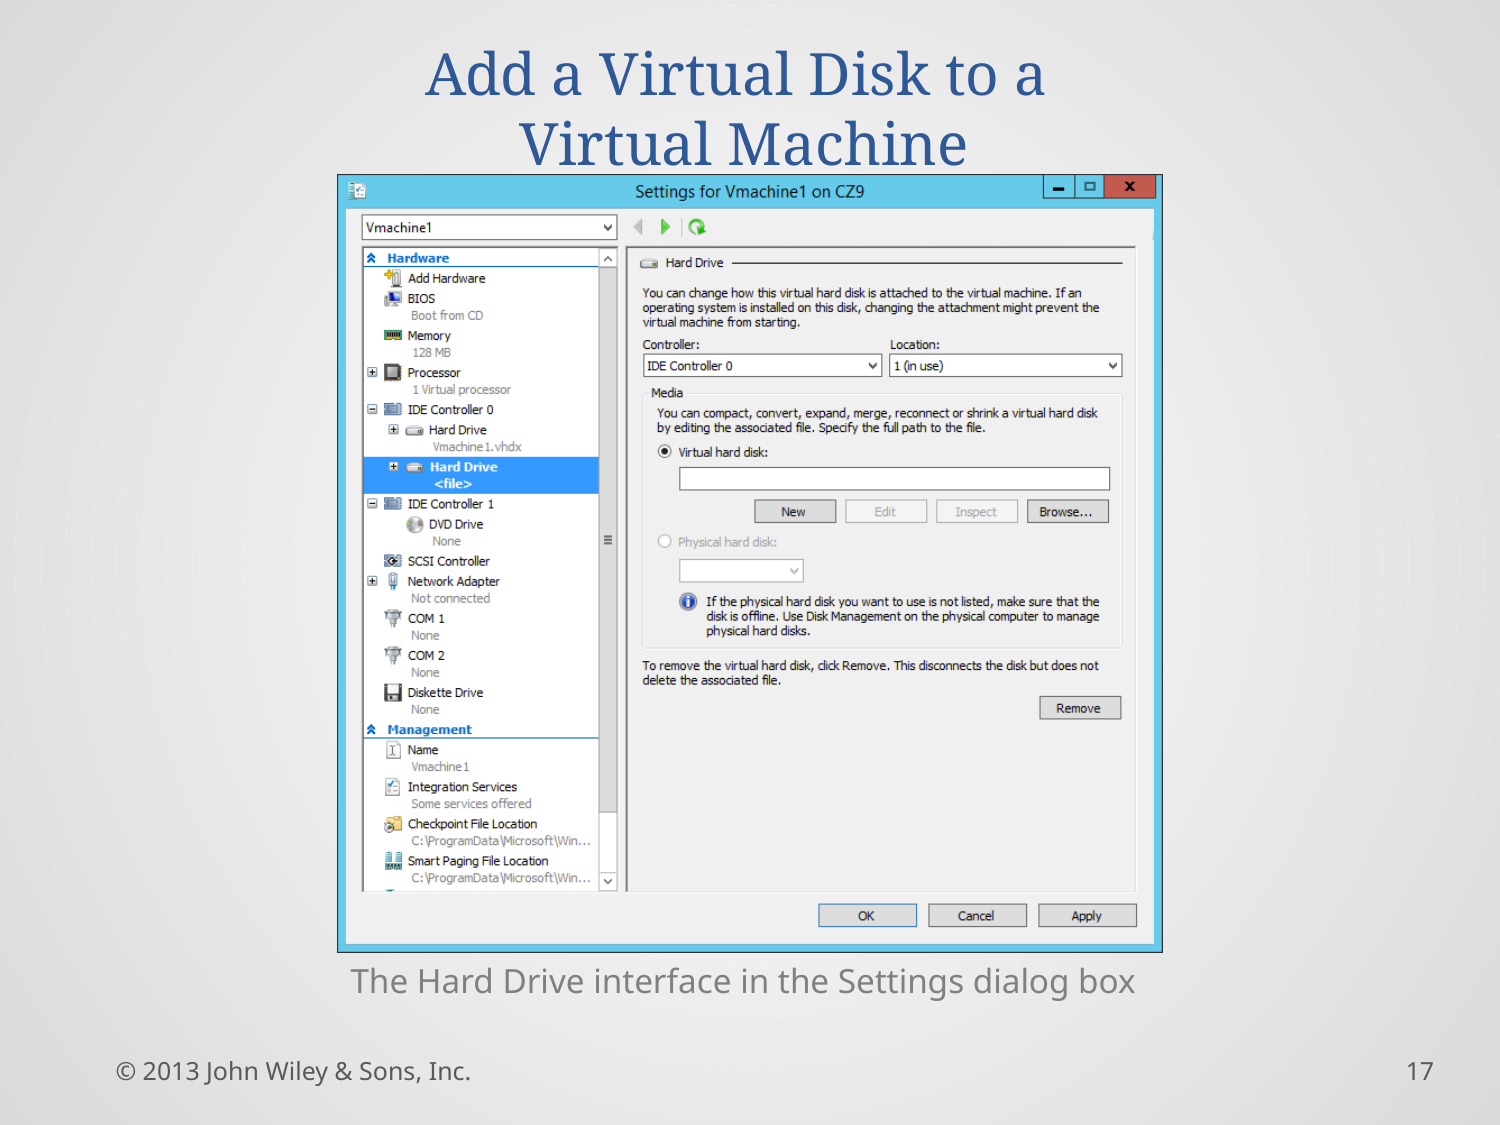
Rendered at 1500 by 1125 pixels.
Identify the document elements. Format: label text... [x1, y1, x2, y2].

list The Hard Drive interface in the Settings dialog box [275, 953, 1213, 1041]
picture [337, 174, 1163, 954]
footer © 2013 John Wiley & Sons, Inc. [108, 1042, 576, 1103]
slide_number 17 [1401, 1042, 1494, 1103]
title Add a Virtual Disk to a Virtual Machine [275, 37, 1213, 185]
